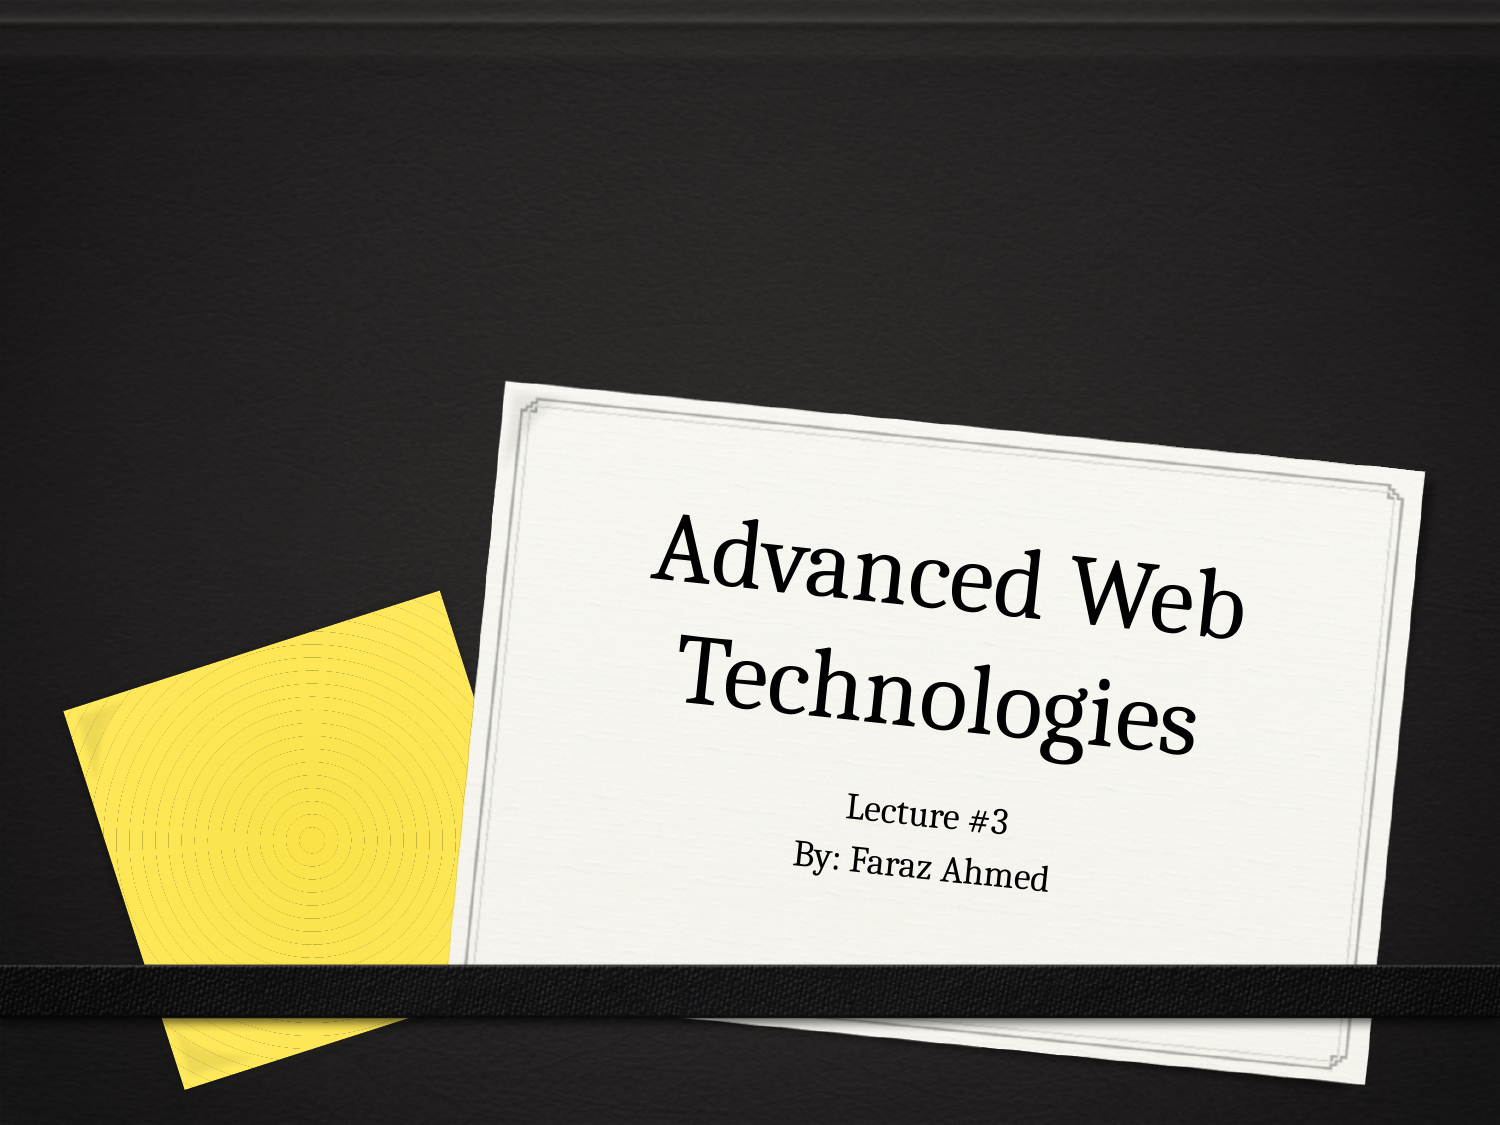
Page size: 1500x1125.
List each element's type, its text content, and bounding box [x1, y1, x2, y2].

picture [69, 693, 157, 788]
title Advanced Web Technologies [536, 453, 1355, 798]
subtitle Lecture #3 By: Faraz Ahmed [518, 740, 1326, 994]
picture [0, 379, 1500, 1102]
